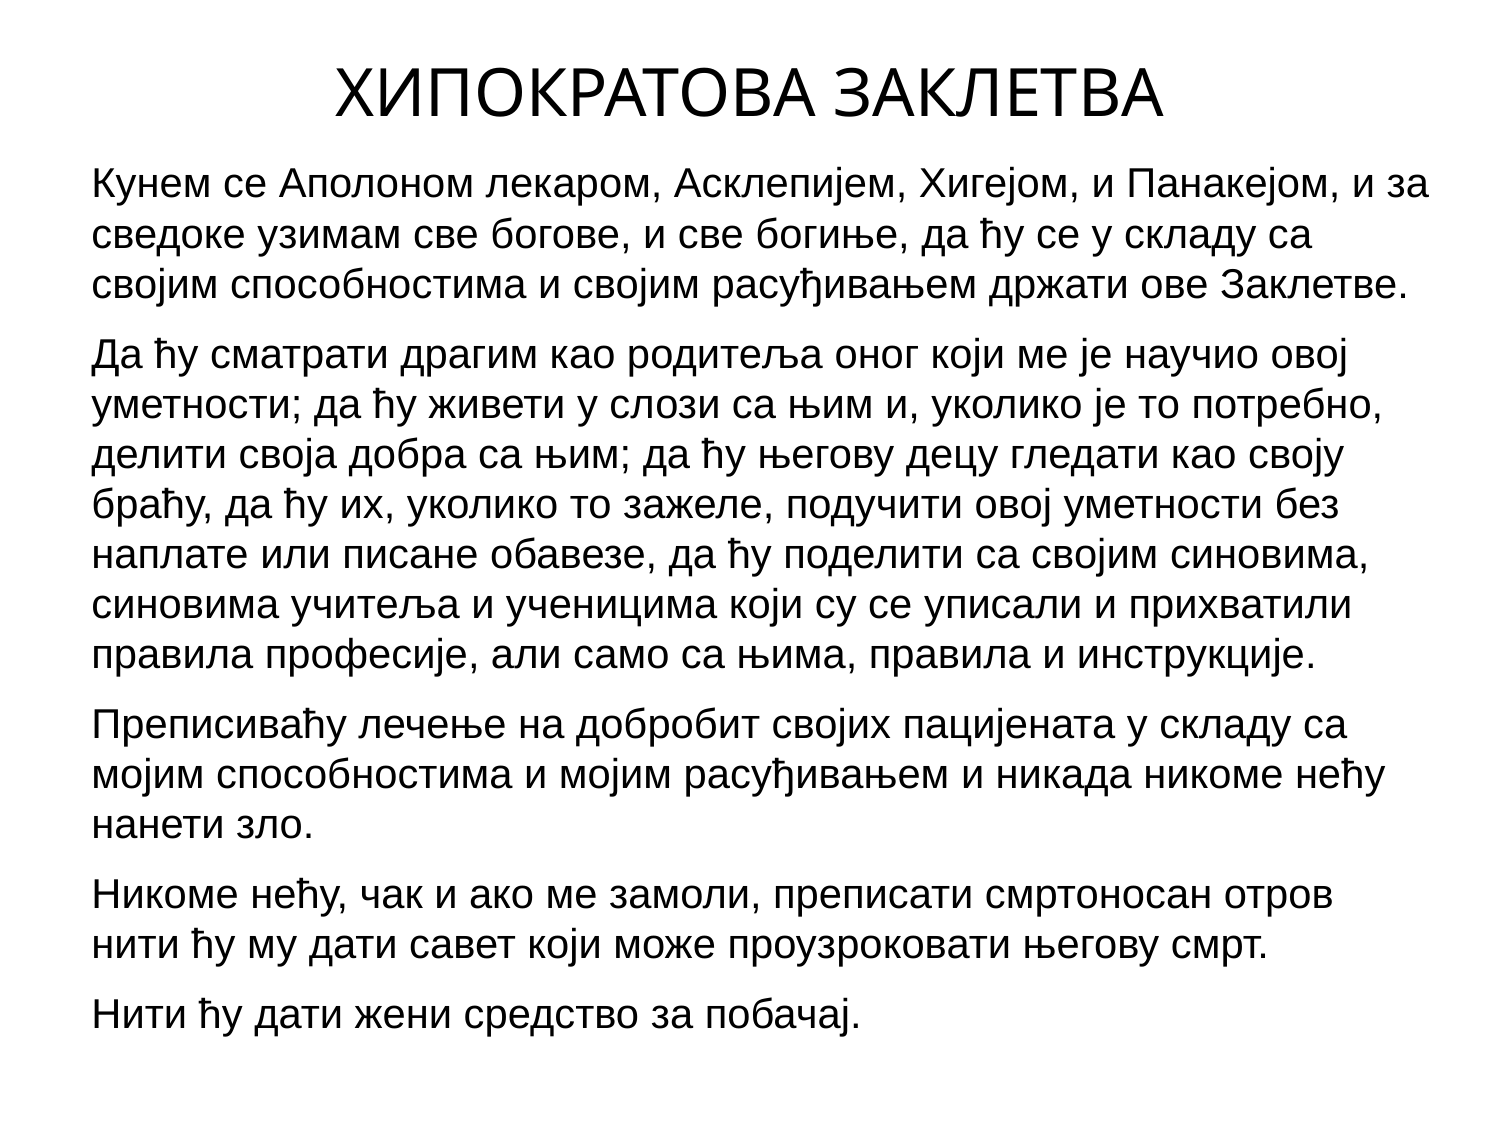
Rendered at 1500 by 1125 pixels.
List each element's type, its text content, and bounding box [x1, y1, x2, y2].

text_box Кунем се Аполоном лекаром, Асклепијем, Хигејом, и Панакејом, и за сведоке узимам све богове, и све богиње, да ћу се у складу са својим способностима и својим расуђивањем држати ове Заклетве. Да ћу сматрати драгим као родитеља оног који ме је научио овој уметности; да ћу живети у слози са њим и, уколико је то потребно, делити своја добра са њим; да ћу његову децу гледати као своју браћу, да ћу их, уколико то зажеле, подучити овој уметности без наплате или писане обавезе, да ћу поделити са својим синовима, синовима учитеља и ученицима који су се уписали и прихватили правила професије, али само са њима, правила и инструкције. Преписиваћу лечење на добробит својих пацијената у складу са мојим способностима и мојим расуђивањем и никада никоме нећу нанети зло. Никоме нећу, чак и ако ме замоли, преписати смртоносан отров нити ћу му дати савет који може проузроковати његову смрт. Нити ћу дати жени средство за побачај. [76, 148, 1447, 1094]
title ХИПОКРАТОВА ЗАКЛЕТВА [74, 0, 1426, 184]
